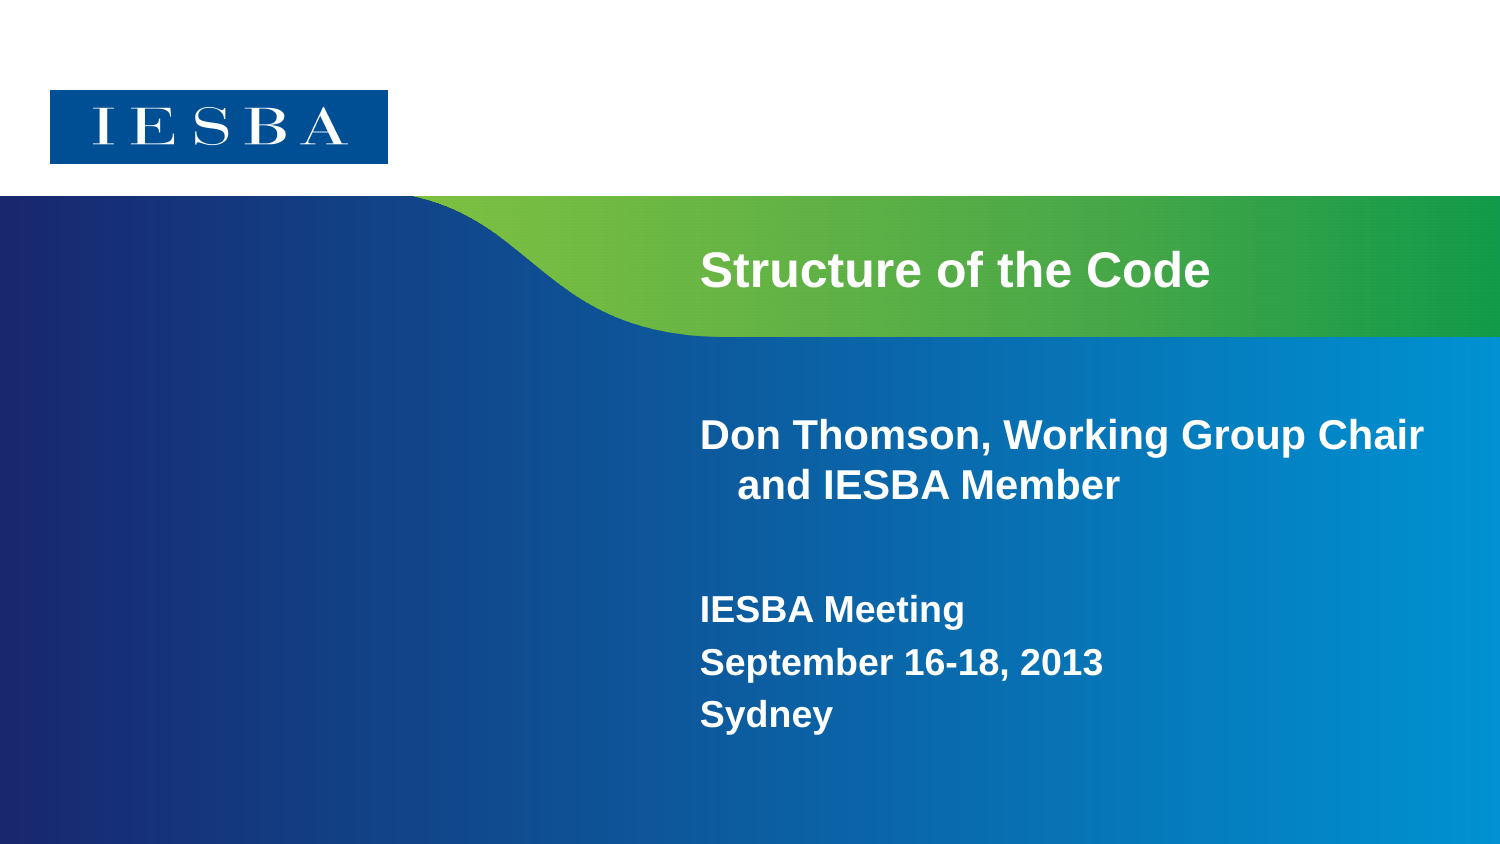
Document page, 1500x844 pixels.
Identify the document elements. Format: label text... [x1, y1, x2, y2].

title Structure of the Code [699, 206, 1463, 329]
picture [412, 196, 1500, 337]
subtitle Don Thomson, Working Group Chair and IESBA Member IESBA Meeting September 16-18, 2013 Sydney [699, 407, 1450, 760]
picture [50, 90, 388, 164]
